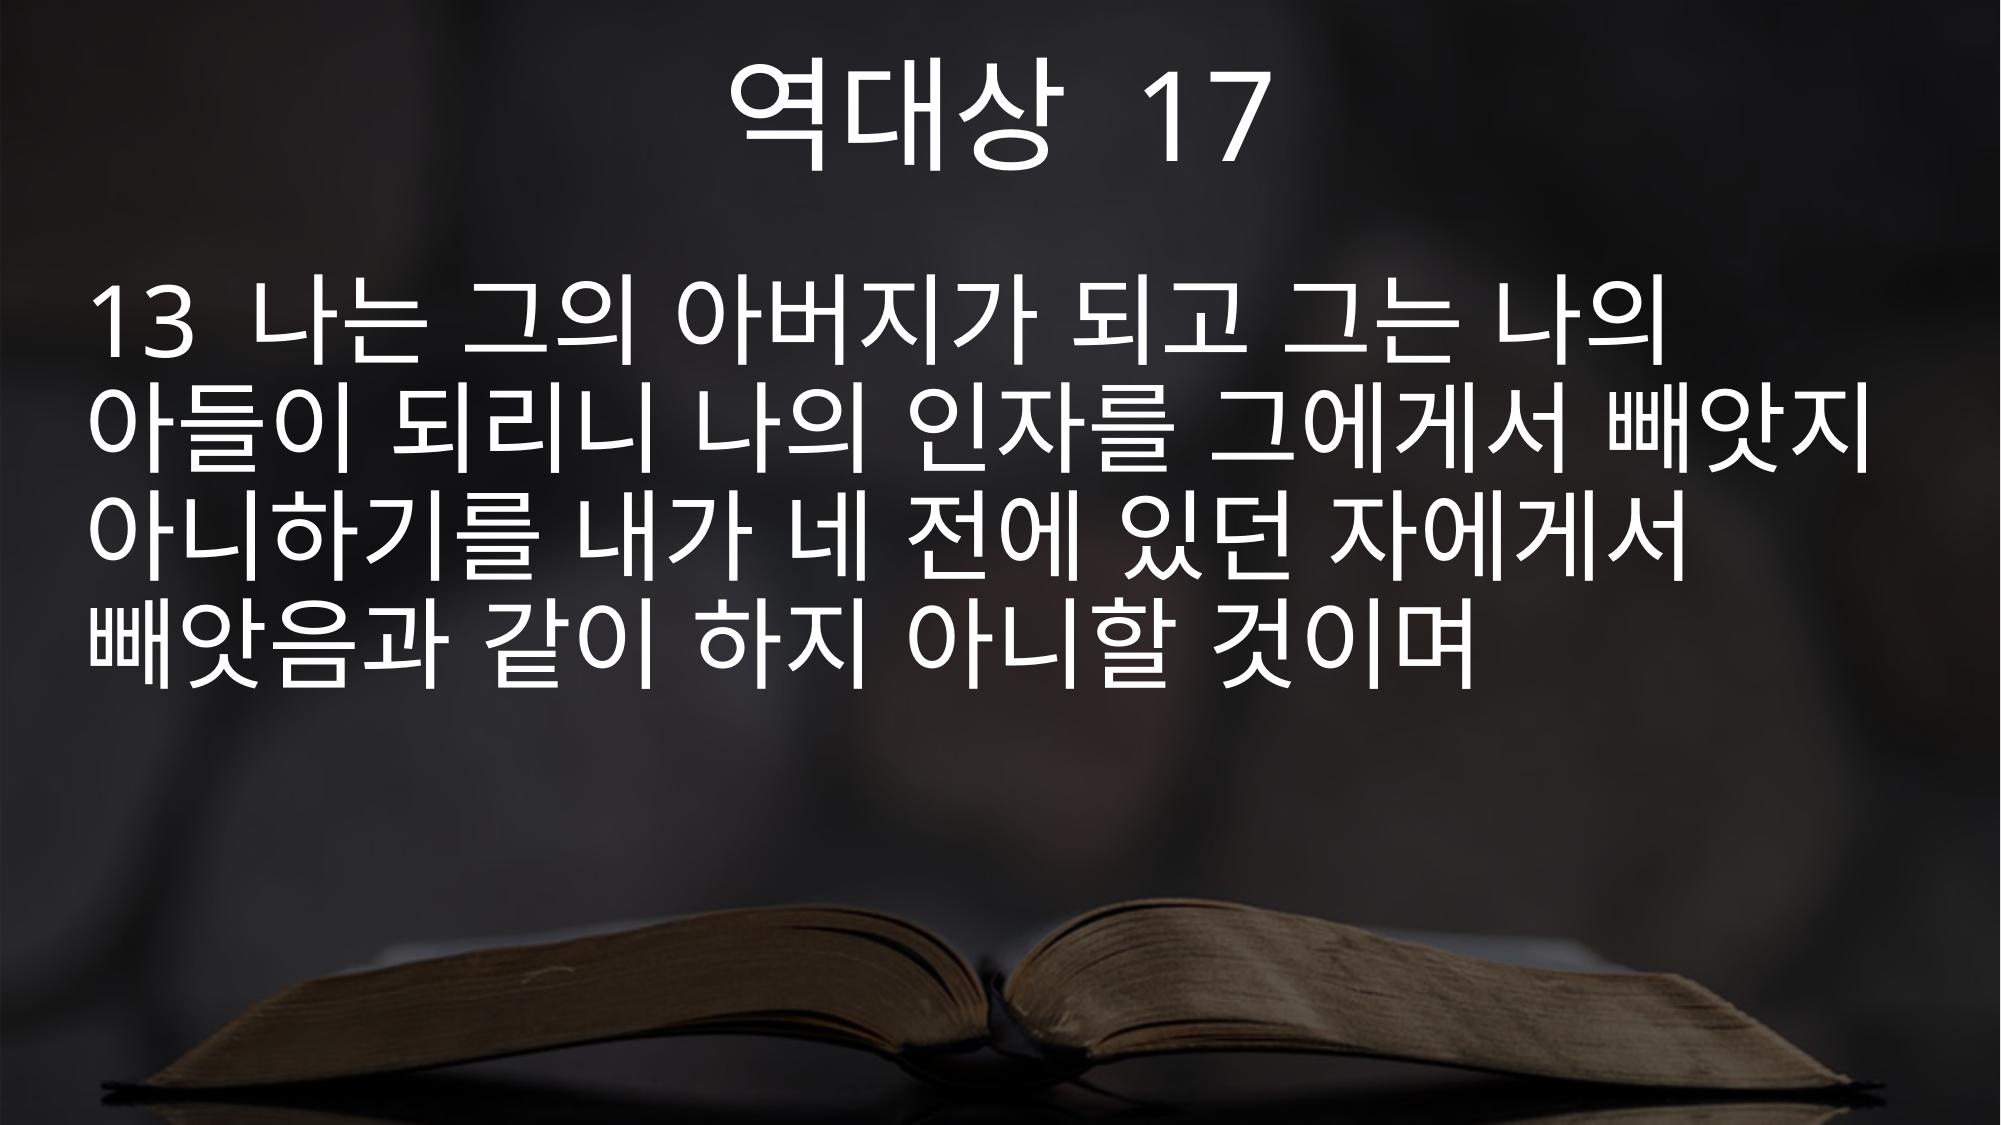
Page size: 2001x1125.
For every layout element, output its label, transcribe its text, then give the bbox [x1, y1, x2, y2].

list 13 나는 그의 아버지가 되고 그는 나의 아들이 되리니 나의 인자를 그에게서 빼앗지 아니하기를 내가 네 전에 있던 자에게서 빼앗음과 같이 하지 아니할 것이며 [69, 263, 1953, 423]
picture [0, 0, 2001, 1125]
footer 역대상 17 [0, 32, 2000, 192]
